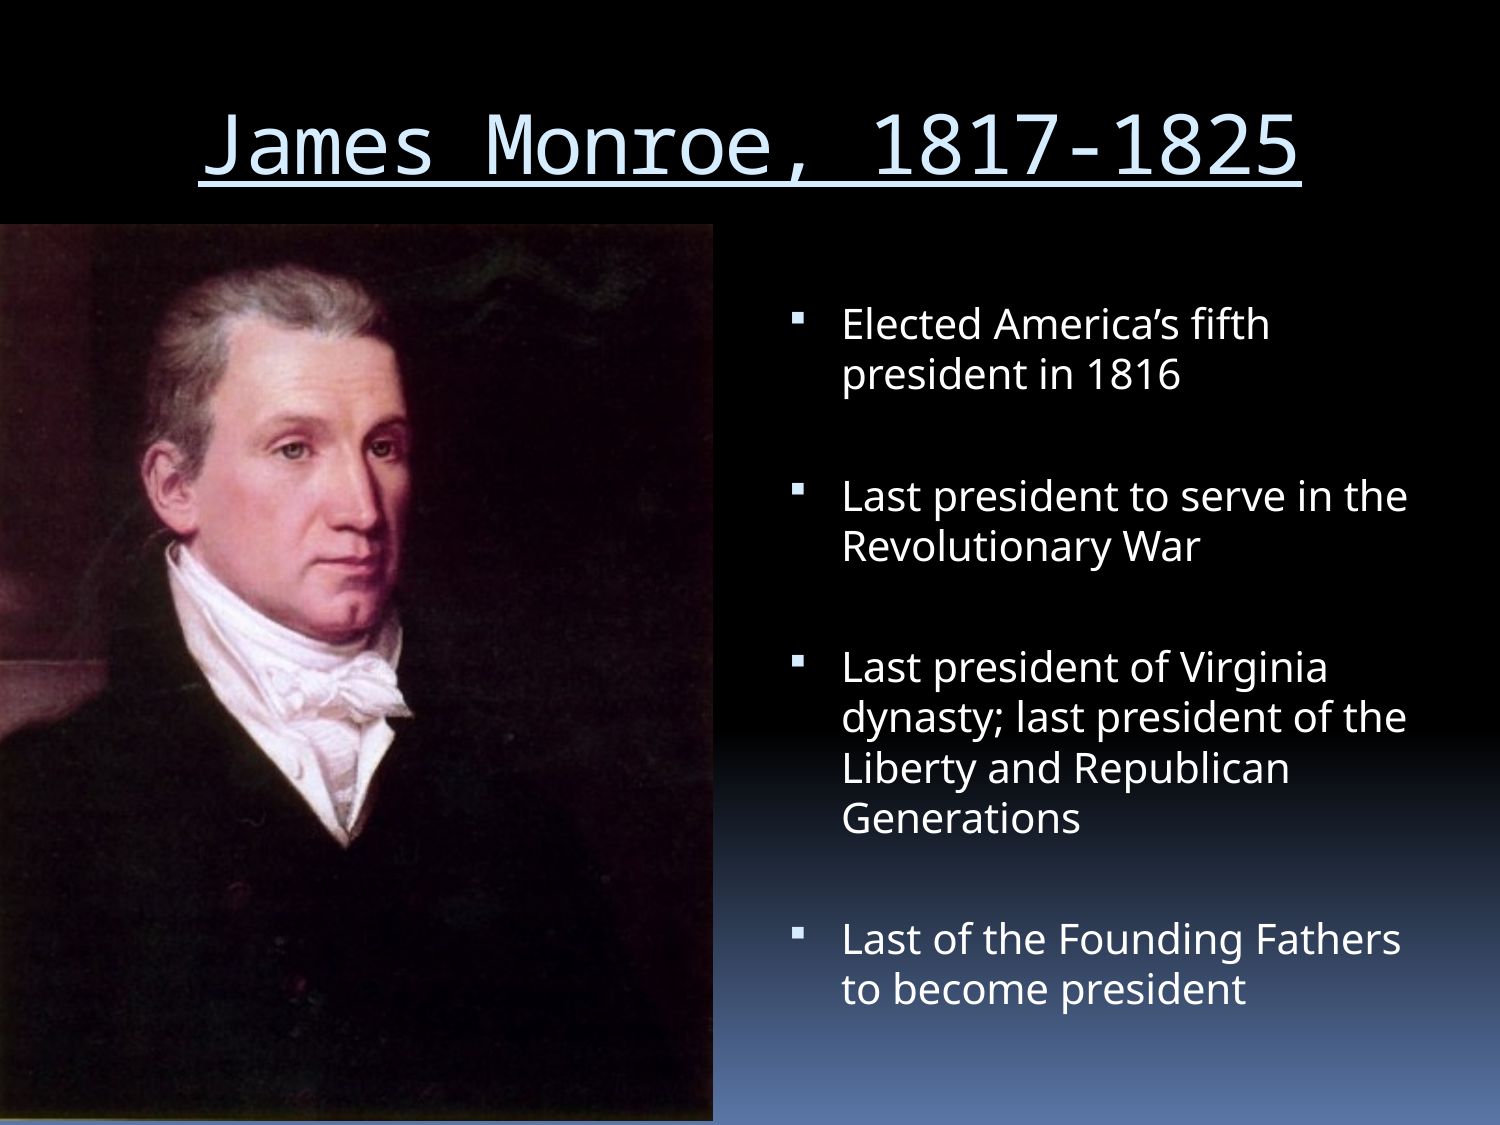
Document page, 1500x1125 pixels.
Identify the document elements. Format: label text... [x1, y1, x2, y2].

title James Monroe, 1817-1825 [75, 83, 1425, 234]
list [0, 224, 713, 1121]
list Elected America’s fifth president in 1816 Last president to serve in the Revolutionary War Last president of Virginia dynasty; last president of the Liberty and Republican Generations Last of the Founding Fathers to become president [763, 290, 1427, 1033]
